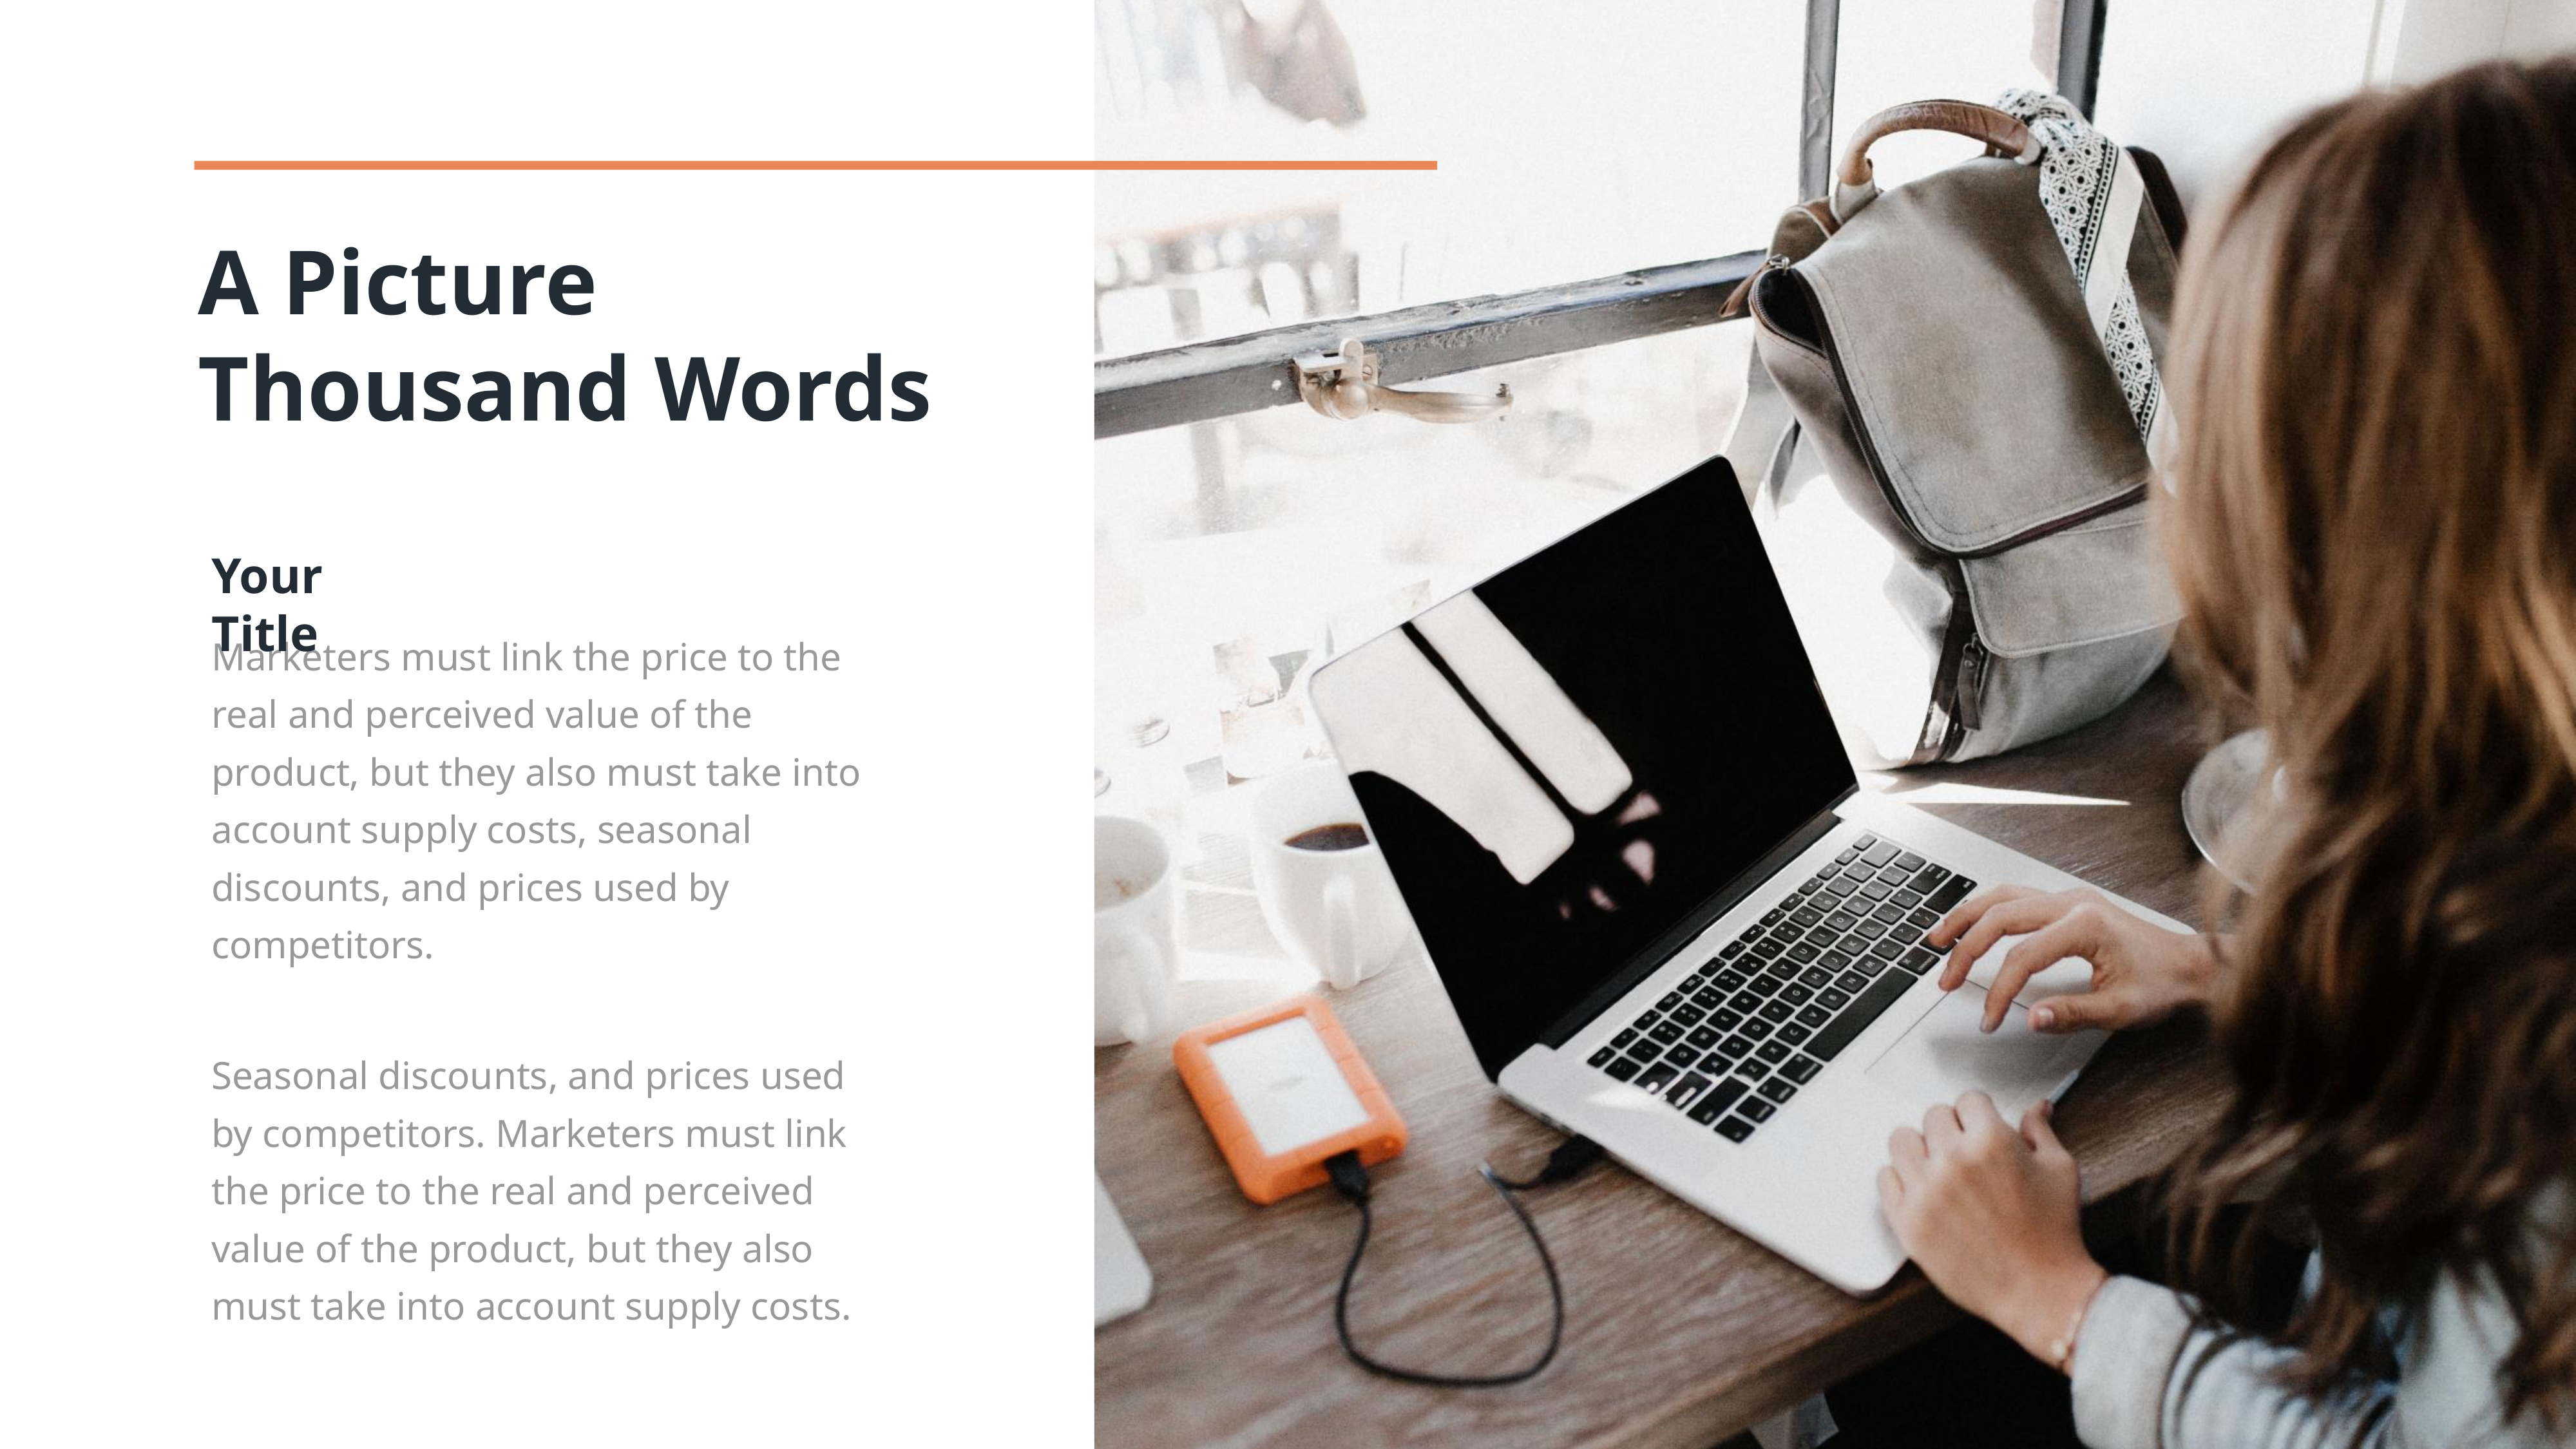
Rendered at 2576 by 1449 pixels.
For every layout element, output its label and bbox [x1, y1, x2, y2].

picture [1094, 0, 2576, 1449]
text_box [194, 160, 1094, 171]
text_box [188, 221, 942, 1286]
